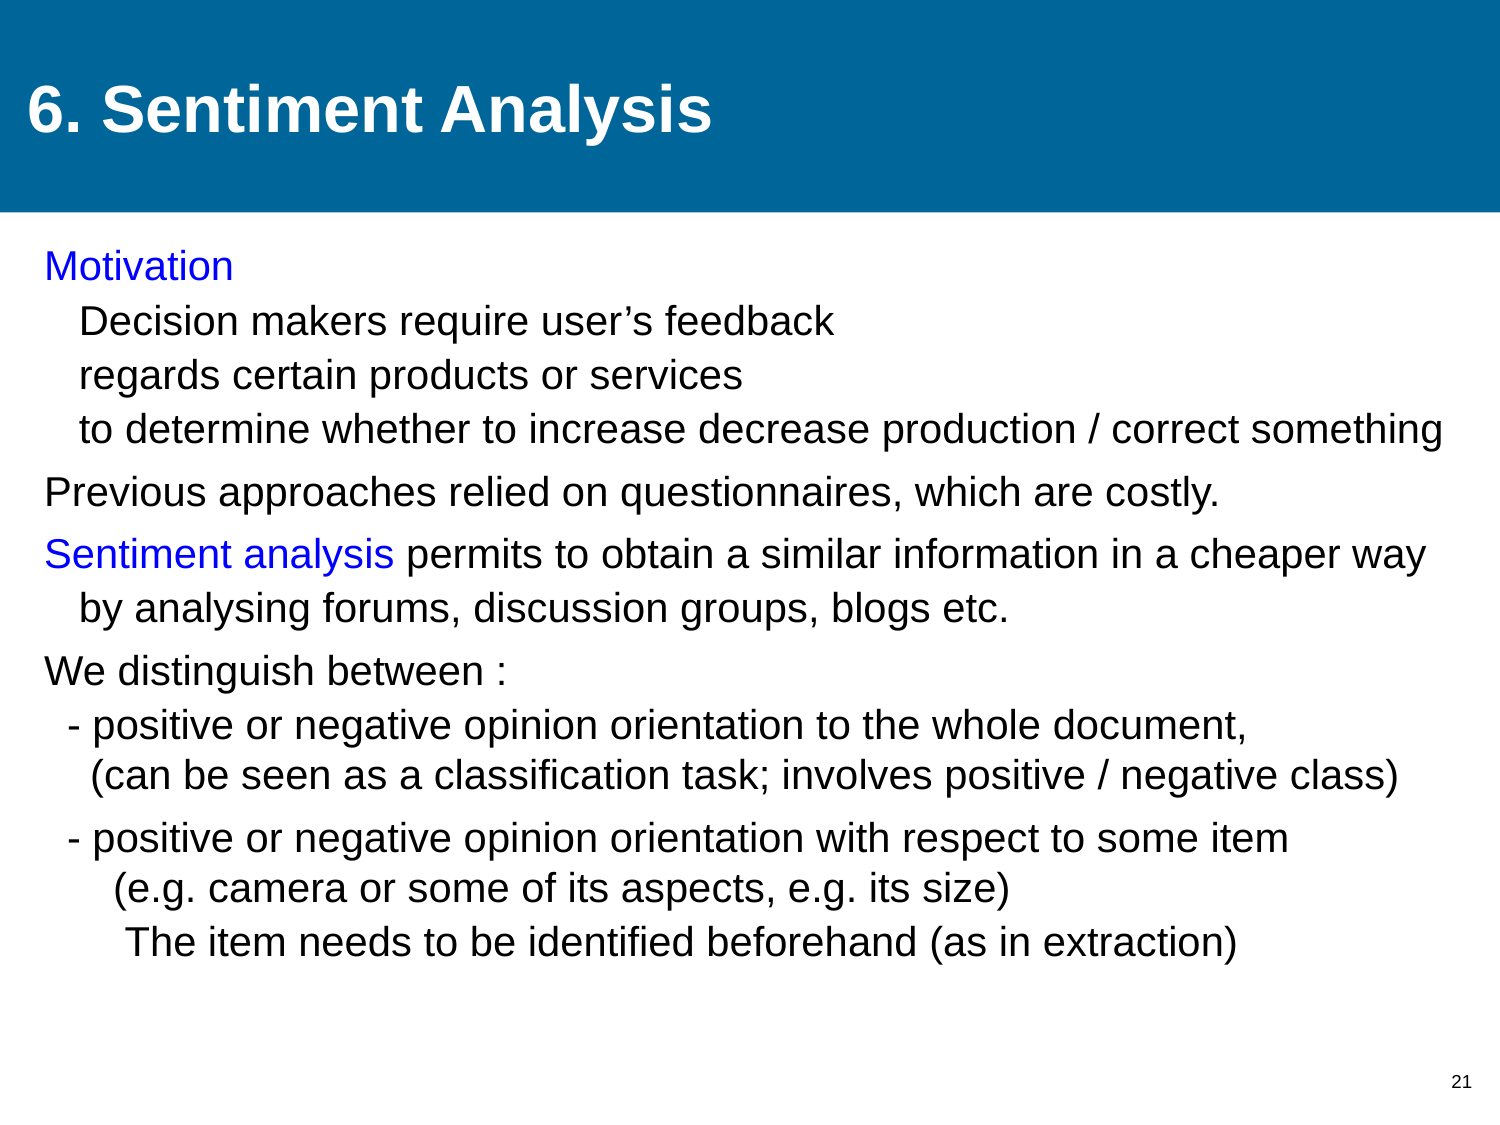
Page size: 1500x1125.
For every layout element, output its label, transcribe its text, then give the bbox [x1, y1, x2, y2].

title 6. Sentiment Analysis [12, 12, 1448, 201]
slide_number 21 [1174, 1062, 1488, 1113]
text_box Motivation Decision makers require user’s feedback regards certain products or services to determine whether to increase decrease production / correct something Previous approaches relied on questionnaires, which are costly. Sentiment analysis permits to obtain a similar information in a cheaper way by analysing forums, discussion groups, blogs etc. We distinguish between : - positive or negative opinion orientation to the whole document, (can be seen as a classification task; involves positive / negative class) - positive or negative opinion orientation with respect to some item (e.g. camera or some of its aspects, e.g. its size) The item needs to be identified beforehand (as in extraction) [29, 231, 1467, 972]
